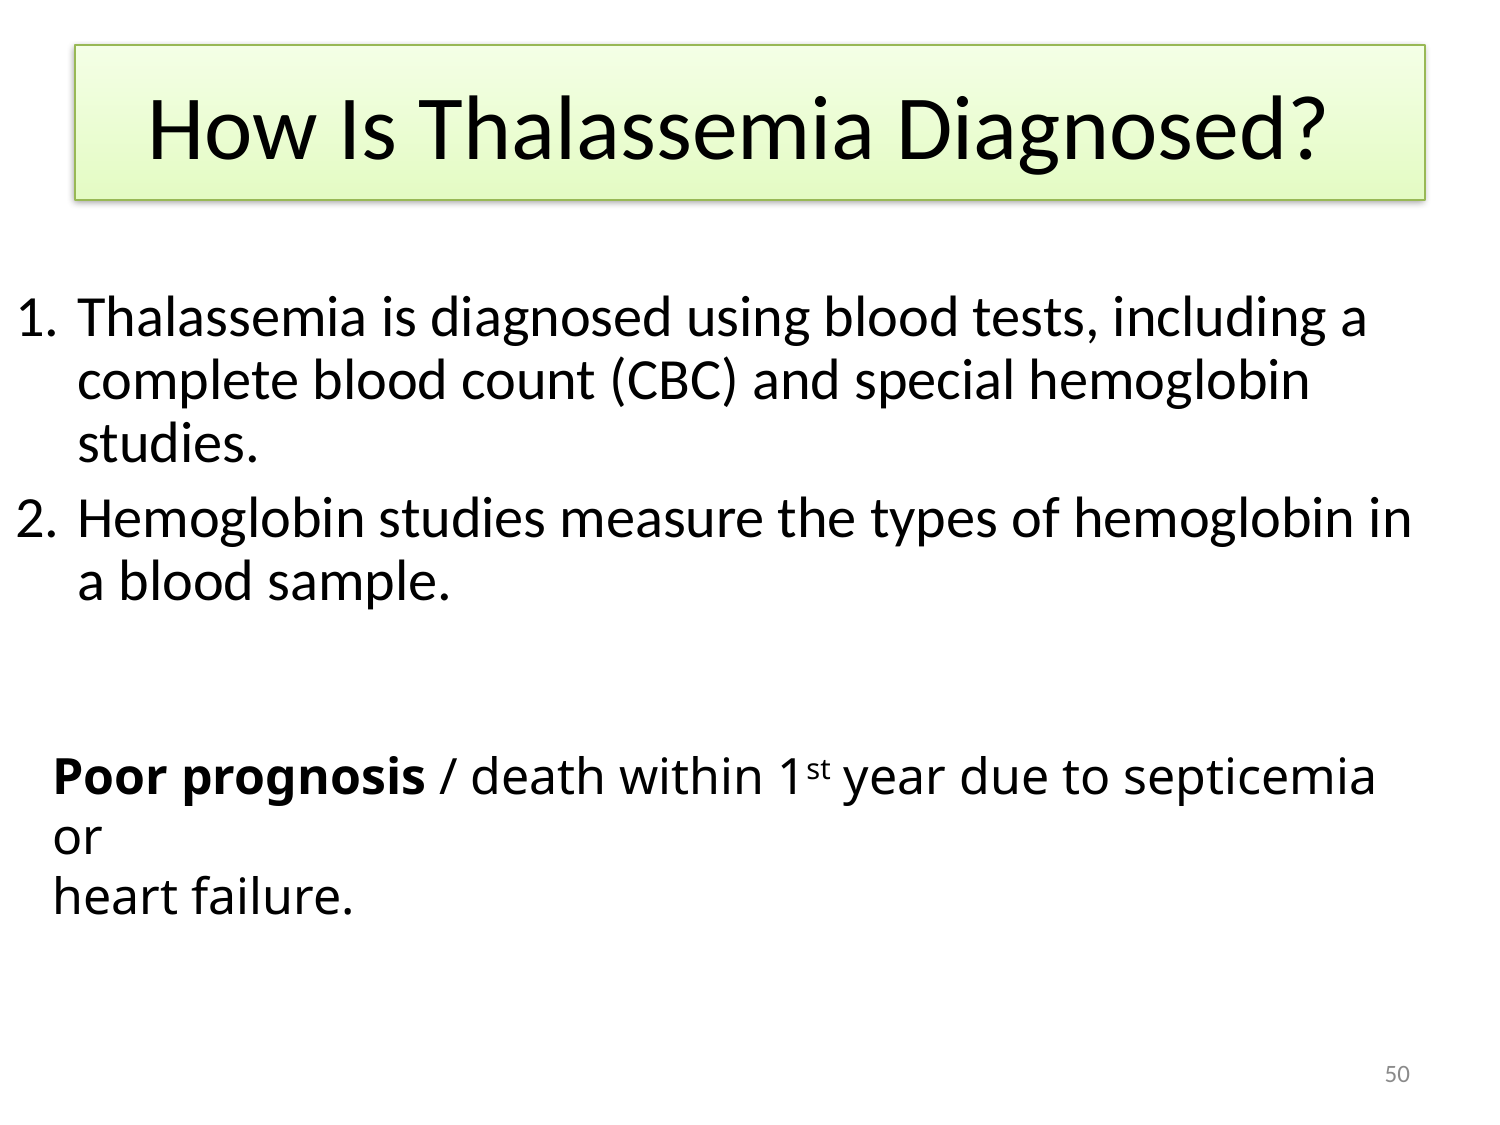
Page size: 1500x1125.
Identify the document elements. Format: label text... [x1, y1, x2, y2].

text_box Poor prognosis / death within 1st year due to septicemia or heart failure. [37, 737, 1425, 933]
slide_number 50 [1074, 1042, 1425, 1103]
list Thalassemia is diagnosed using blood tests, including a complete blood count (CBC) and special hemoglobin studies. Hemoglobin studies measure the types of hemoglobin in a blood sample. [0, 278, 1459, 1083]
title How Is Thalassemia Diagnosed? [74, 44, 1426, 201]
